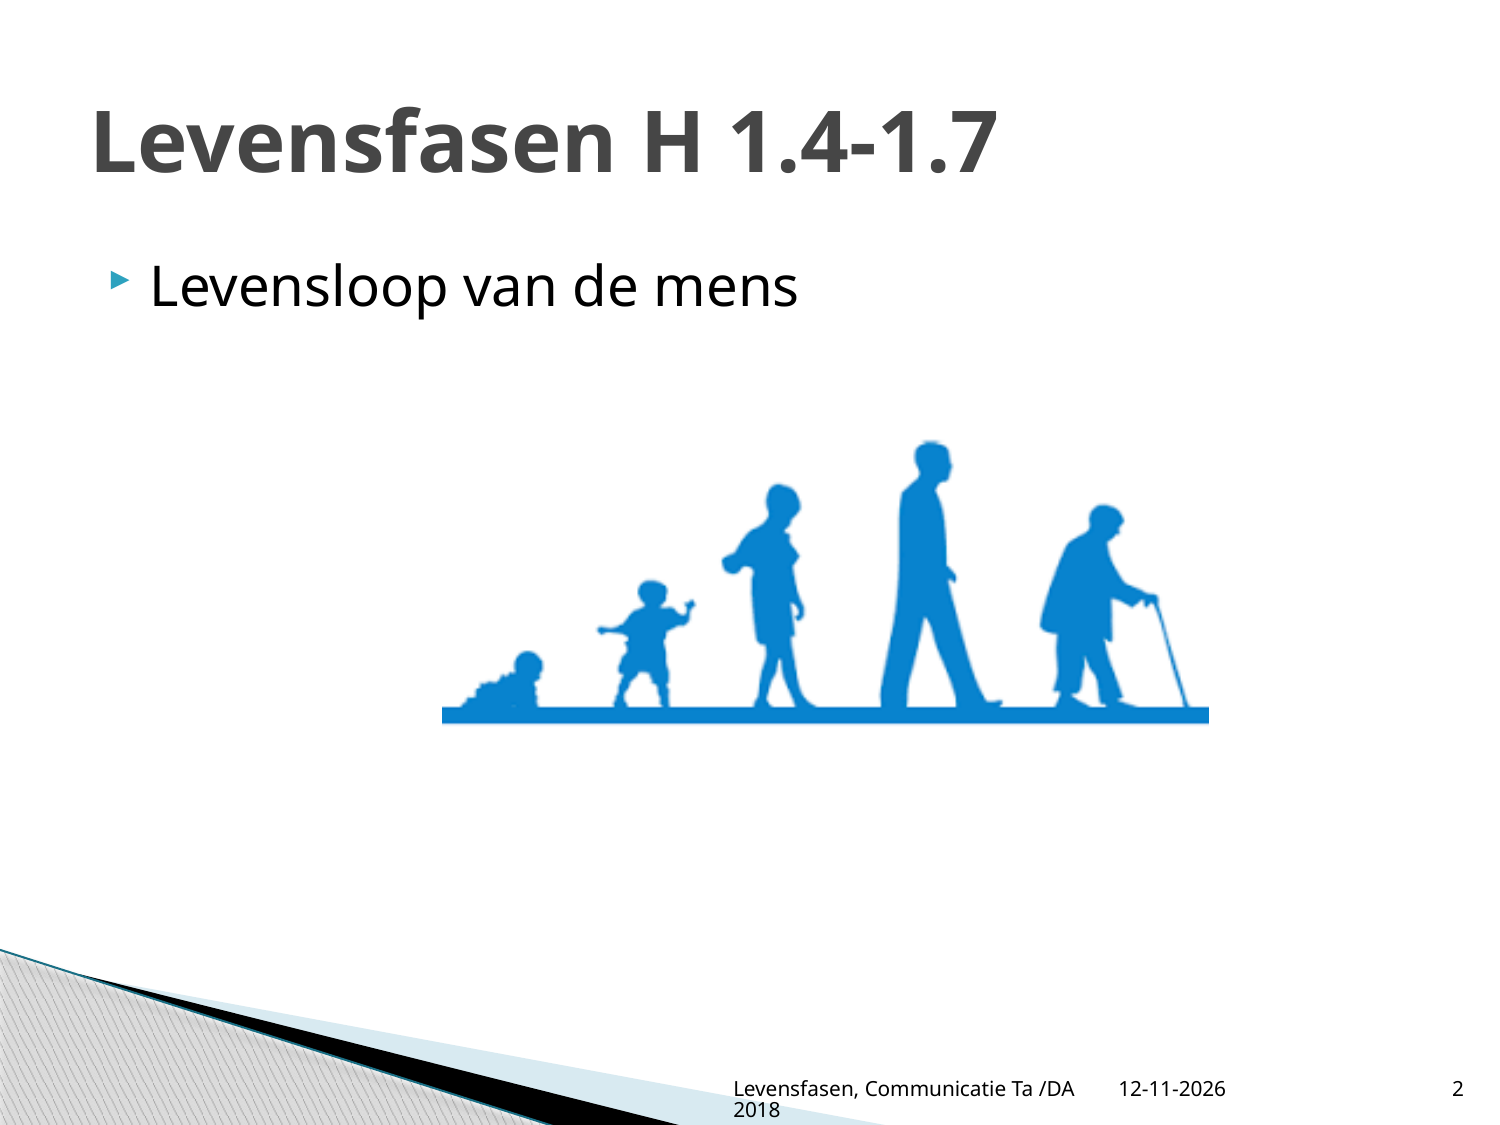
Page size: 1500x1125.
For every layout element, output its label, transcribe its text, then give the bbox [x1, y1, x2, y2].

slide_number 2 [1418, 1051, 1479, 1112]
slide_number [1105, 1051, 1418, 1112]
footer Levensfasen, Communicatie Ta /DA 2018 [718, 1051, 1105, 1112]
title Levensfasen H 1.4-1.7 [75, 45, 1425, 233]
picture [442, 408, 1210, 765]
list Levensloop van de mens [75, 243, 1425, 986]
